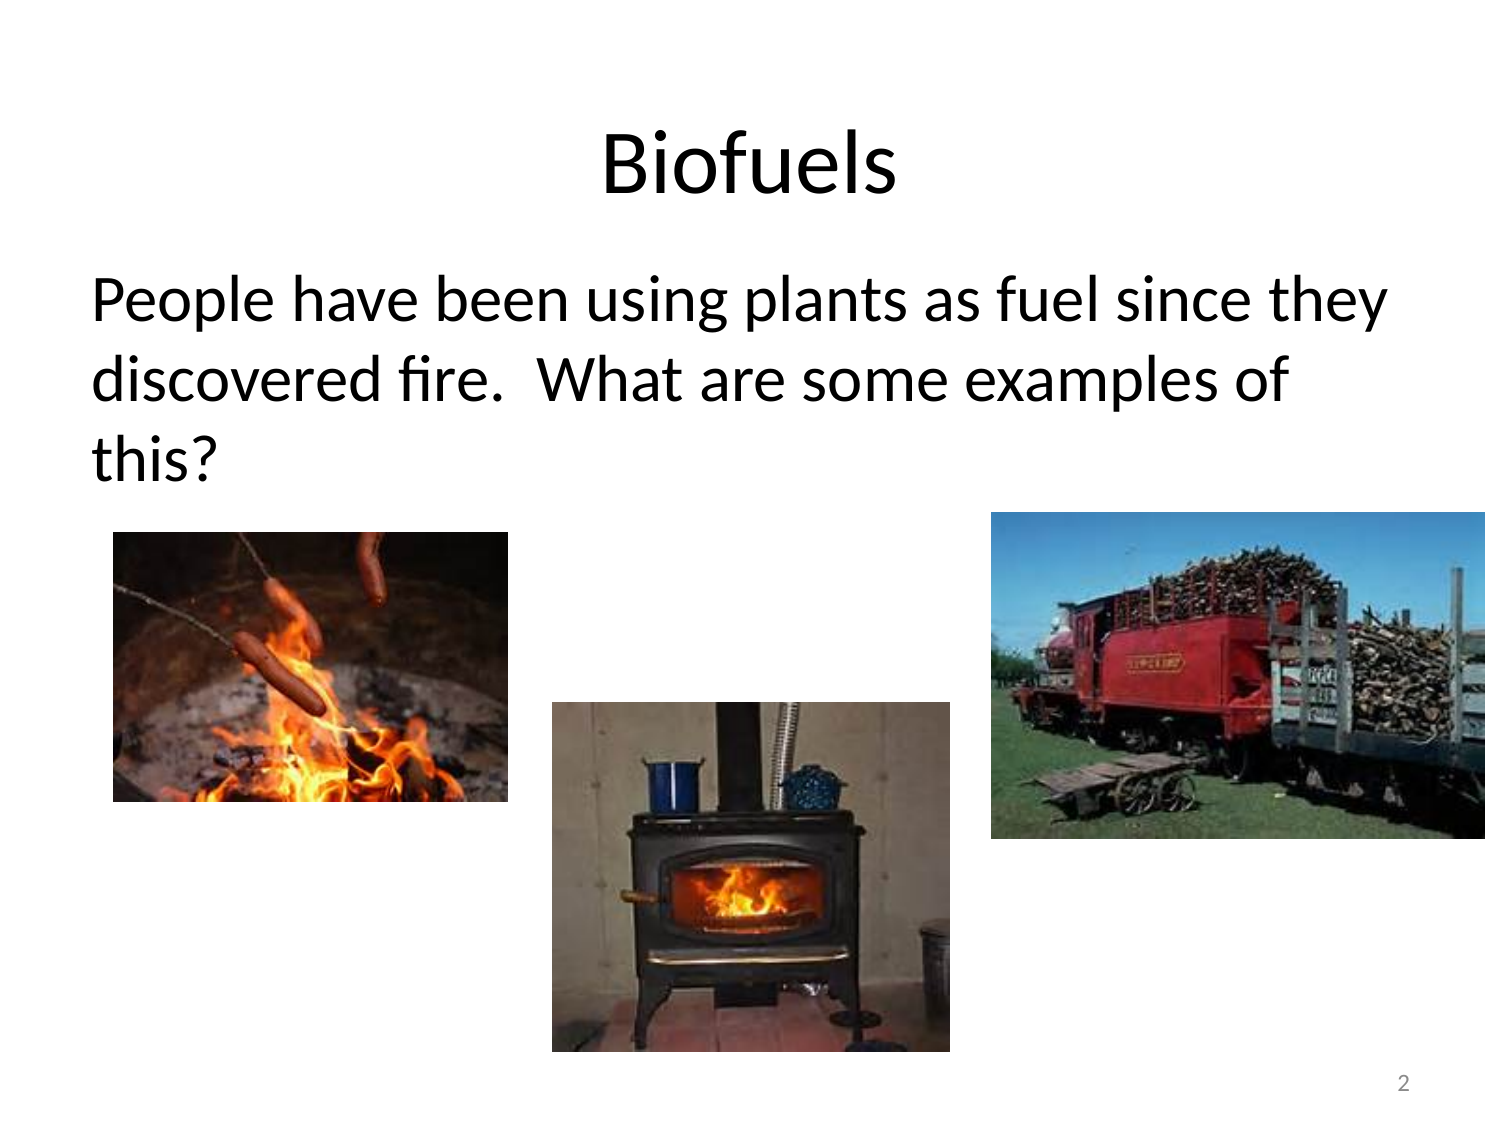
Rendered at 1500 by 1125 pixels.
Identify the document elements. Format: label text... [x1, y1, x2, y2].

slide_number 2 [1074, 1051, 1425, 1112]
picture [990, 511, 1485, 840]
picture [551, 701, 951, 1052]
picture [113, 532, 508, 802]
title Biofuels [75, 75, 1425, 238]
list People have been using plants as fuel since they discovered fire. What are some examples of this? [76, 246, 1427, 1052]
